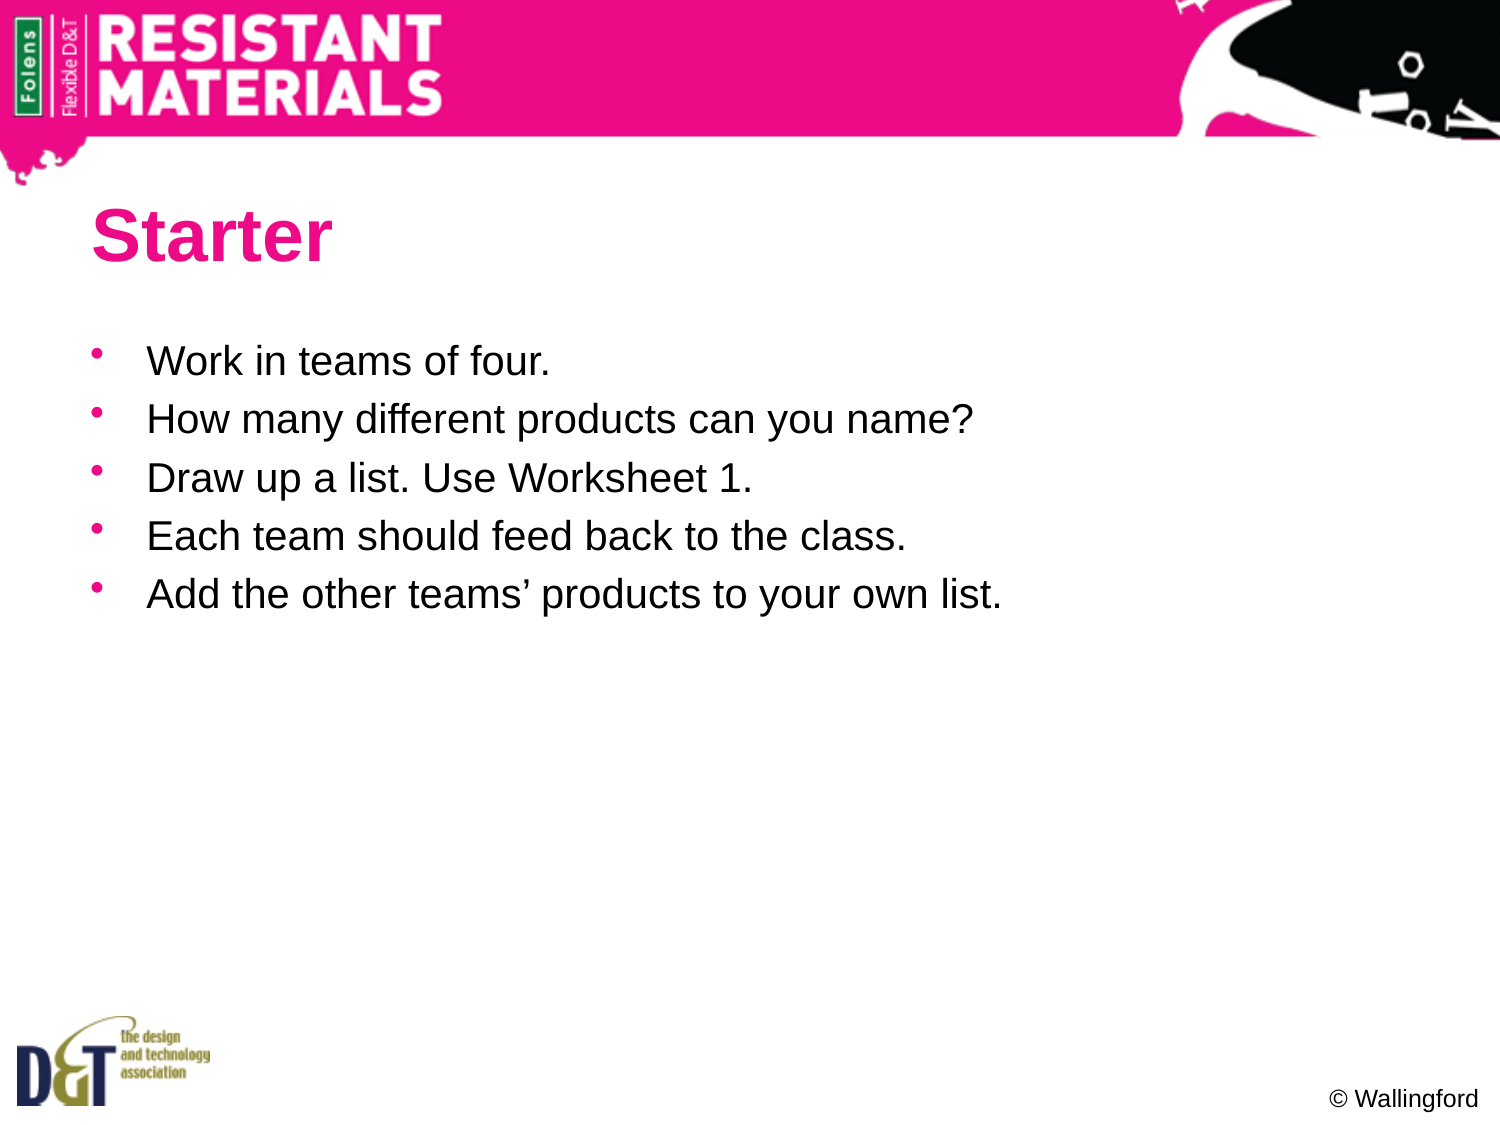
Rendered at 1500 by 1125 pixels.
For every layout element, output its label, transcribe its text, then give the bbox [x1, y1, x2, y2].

picture [0, 0, 1500, 1125]
title Starter [76, 160, 1427, 301]
footer © Wallingford [1257, 1074, 1495, 1125]
list Work in teams of four. How many different products can you name? Draw up a list. Use Worksheet 1. Each team should feed back to the class. Add the other teams’ products to your own list. [75, 326, 1425, 1005]
